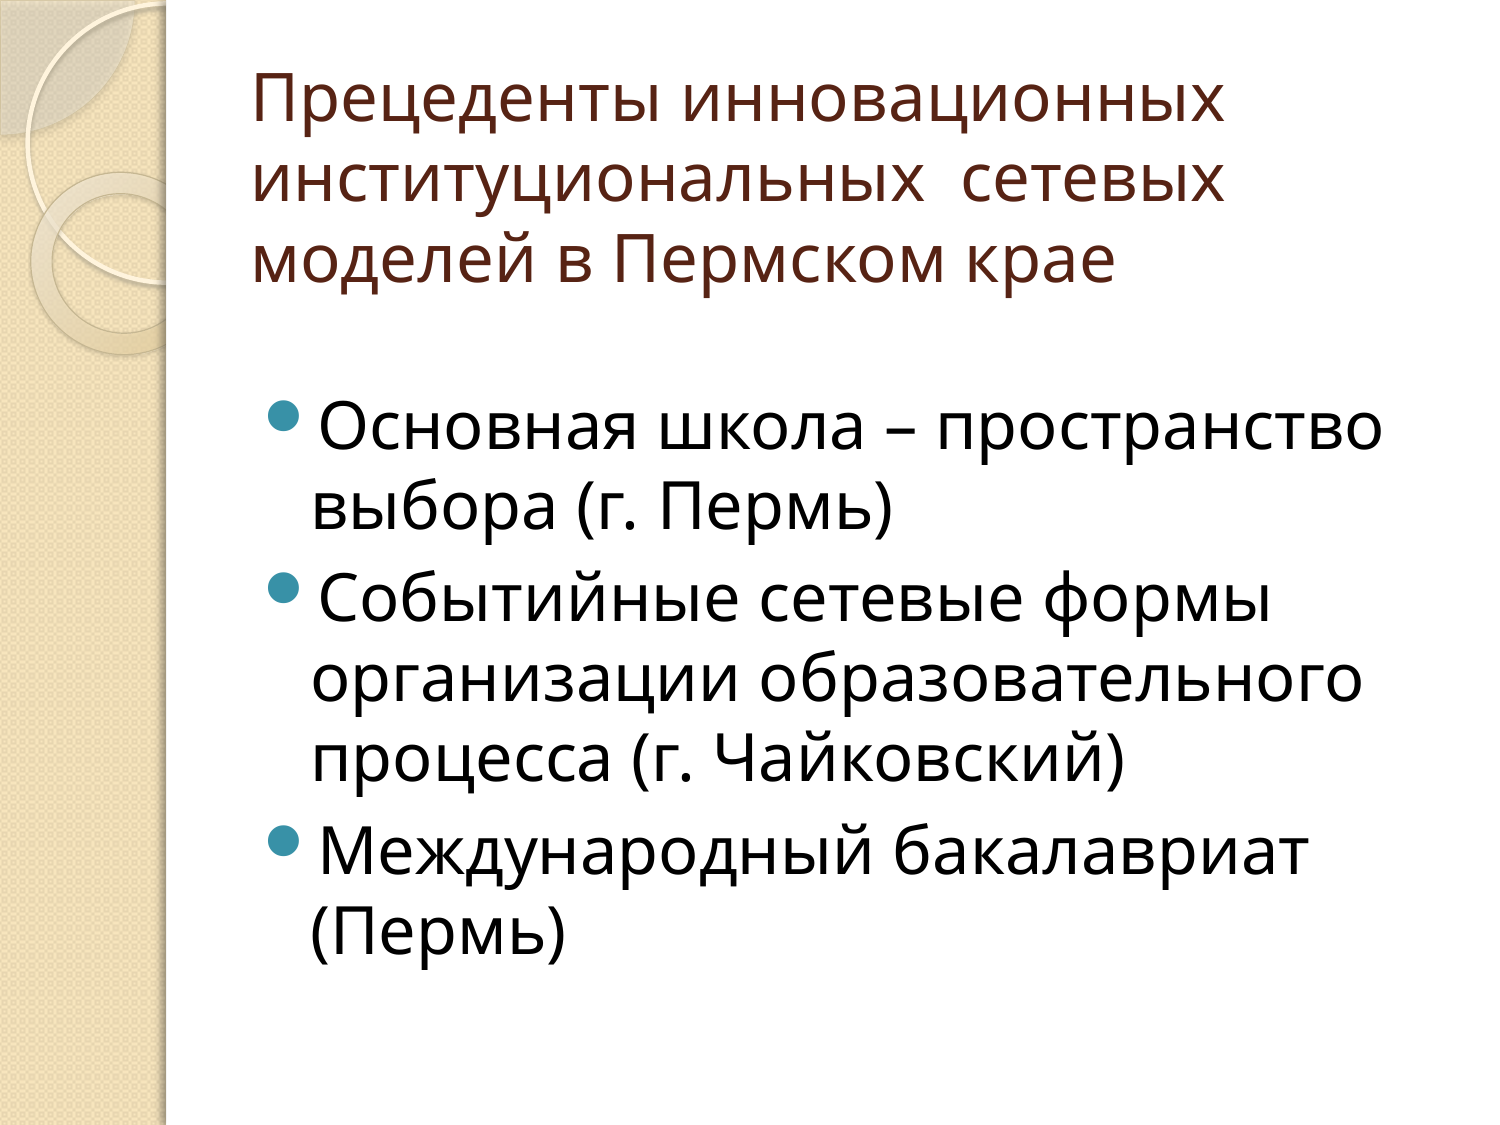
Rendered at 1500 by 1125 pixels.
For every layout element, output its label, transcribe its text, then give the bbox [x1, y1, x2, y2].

title Прецеденты инновационных институциональных сетевых моделей в Пермском крае [235, 45, 1466, 305]
list Основная школа – пространство выбора (г. Пермь) Событийные сетевые формы организации образовательного процесса (г. Чайковский) Международный бакалавриат (Пермь) [235, 375, 1466, 1025]
